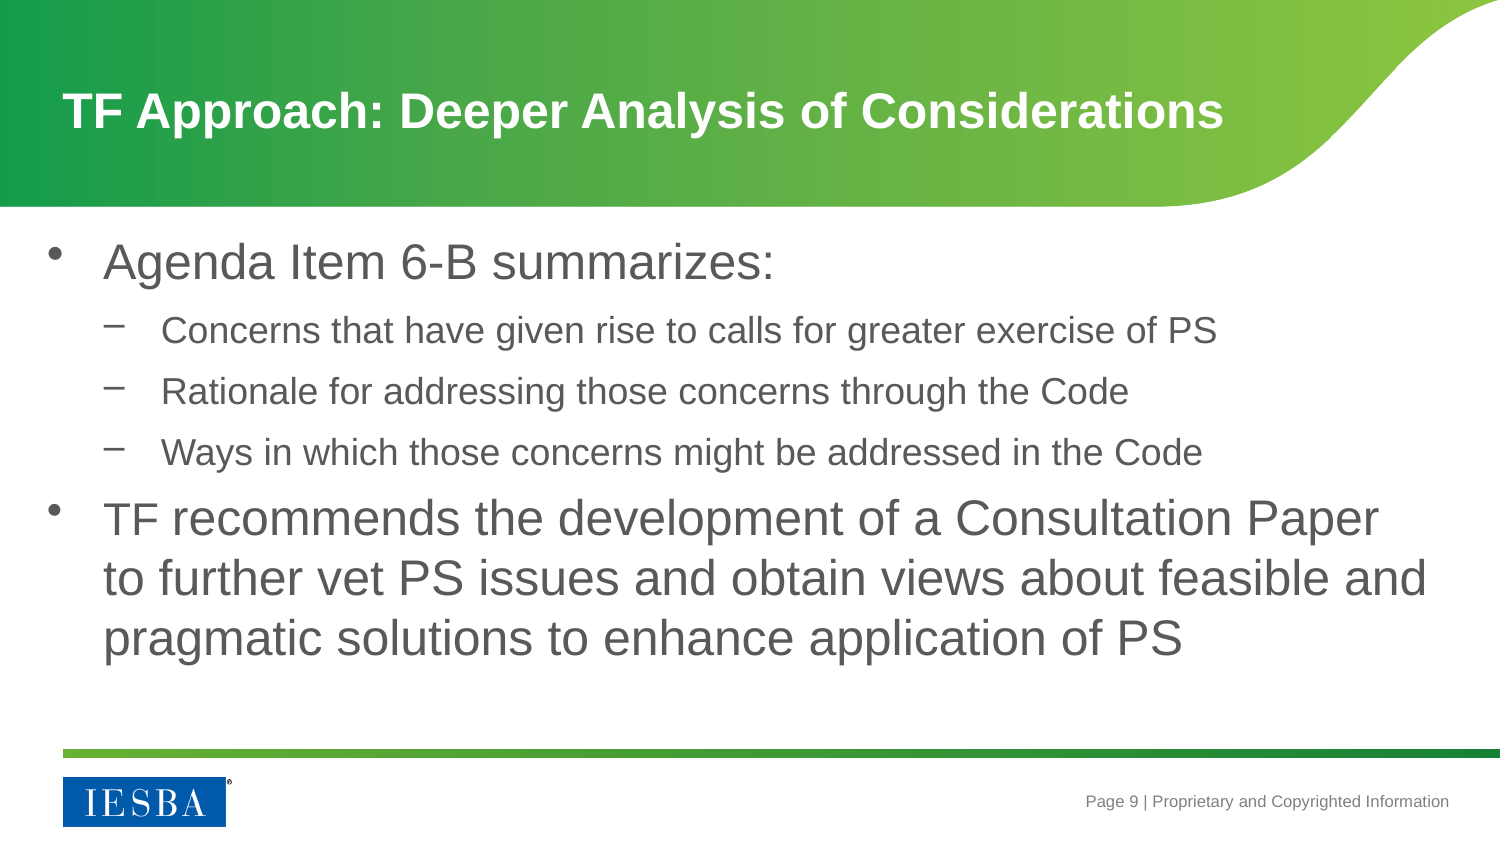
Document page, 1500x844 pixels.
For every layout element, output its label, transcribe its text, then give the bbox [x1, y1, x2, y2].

title TF Approach: Deeper Analysis of Considerations [62, 75, 1300, 142]
list Agenda Item 6-B summarizes: Concerns that have given rise to calls for greater exercise of PS Rationale for addressing those concerns through the Code Ways in which those concerns might be addressed in the Code TF recommends the development of a Consultation Paper to further vet PS issues and obtain views about feasible and pragmatic solutions to enhance application of PS [31, 221, 1450, 747]
picture [0, 0, 1500, 207]
picture [63, 777, 232, 827]
